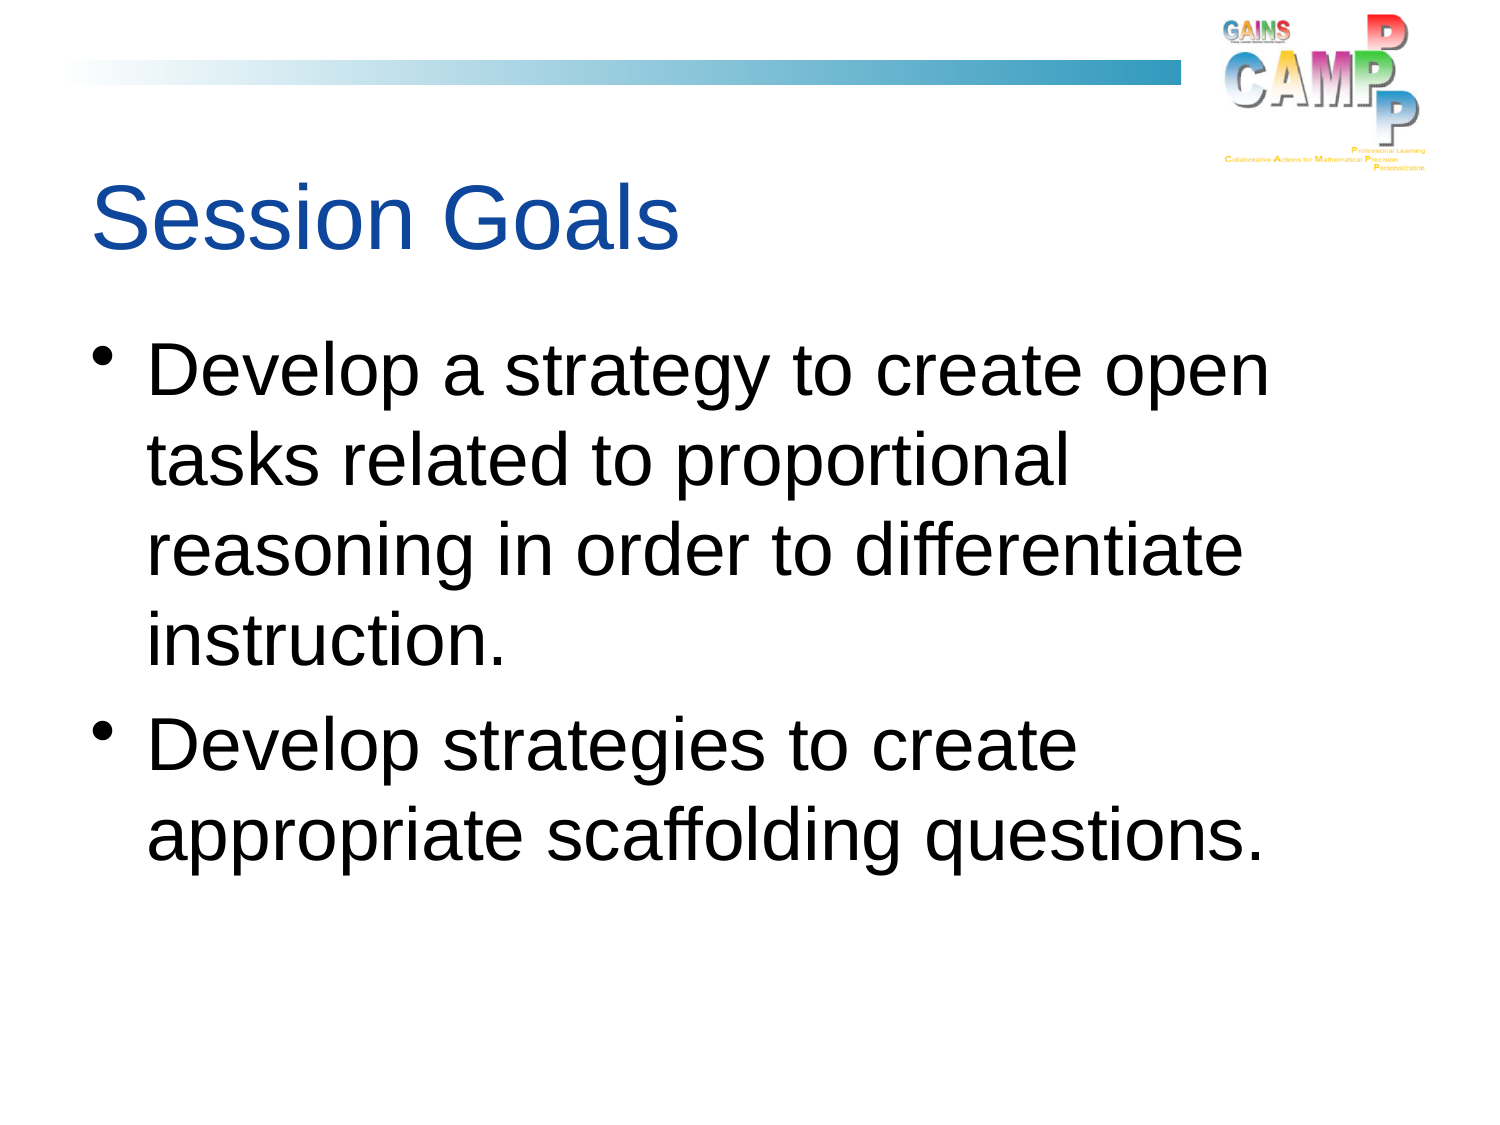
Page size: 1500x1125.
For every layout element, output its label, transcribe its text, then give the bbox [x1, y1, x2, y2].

title Session Goals [74, 124, 1426, 301]
picture [1204, 0, 1442, 190]
list Develop a strategy to create open tasks related to proportional reasoning in order to differentiate instruction. Develop strategies to create appropriate scaffolding questions. [74, 312, 1426, 1088]
